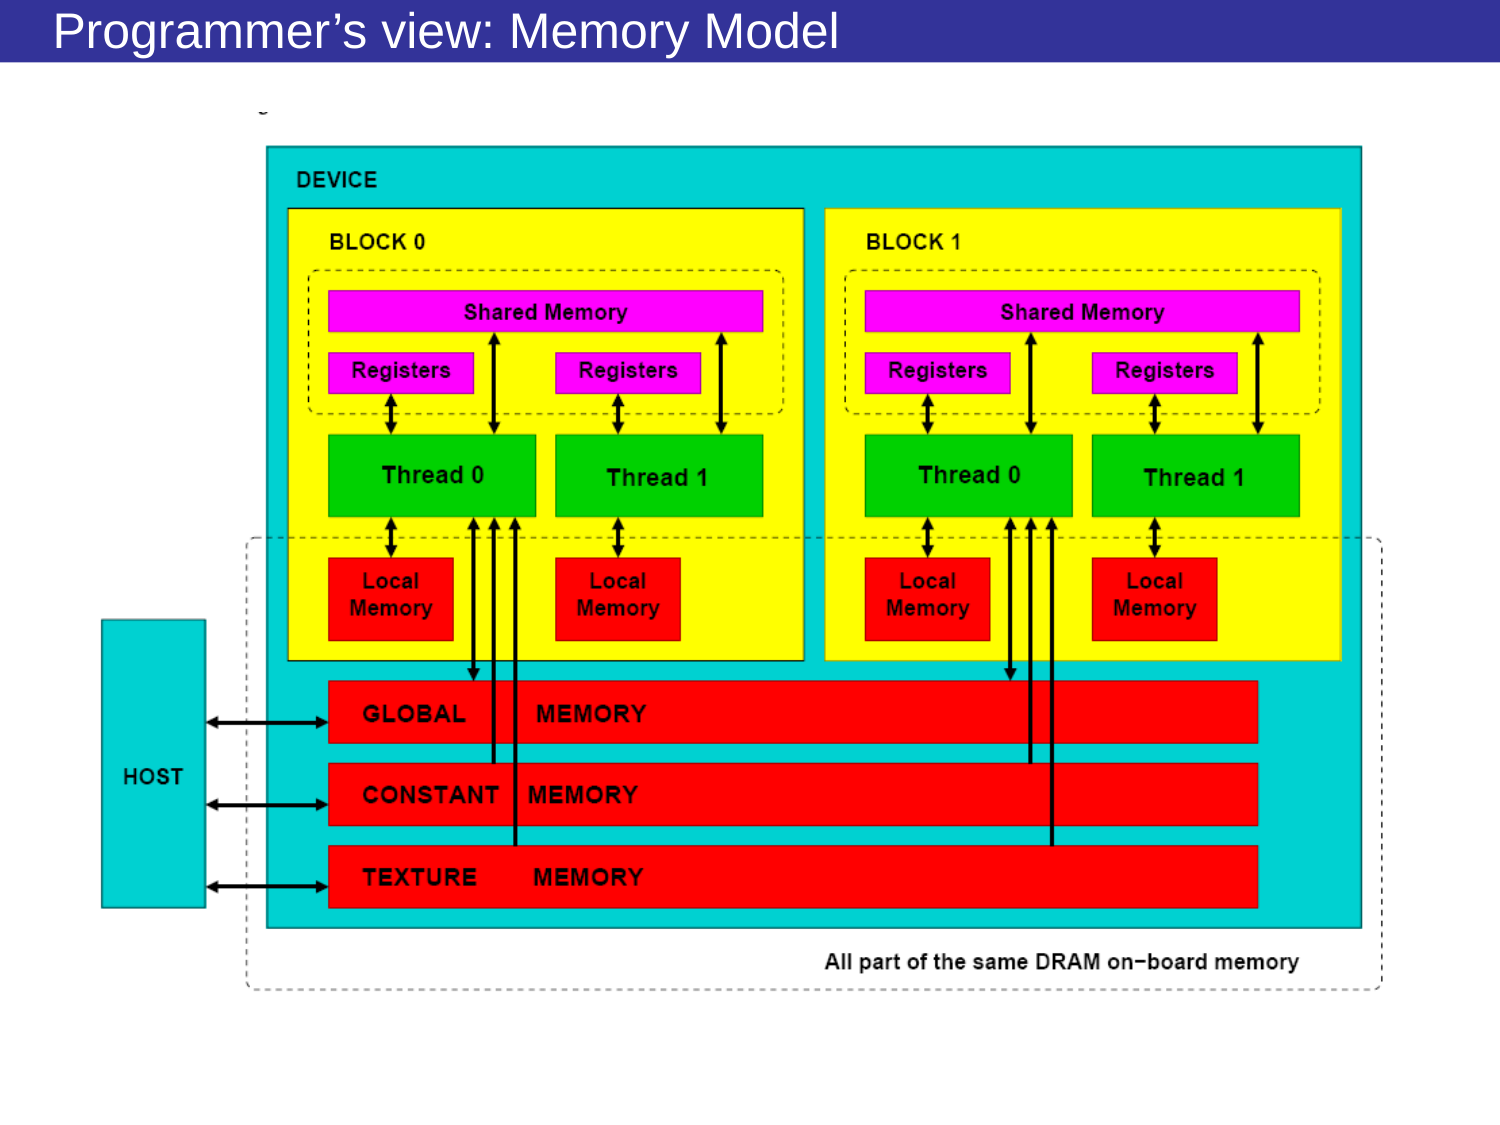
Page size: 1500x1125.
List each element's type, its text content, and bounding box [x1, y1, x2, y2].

title Programmer’s view: Memory Model [37, 7, 1426, 51]
picture [62, 112, 1406, 1005]
